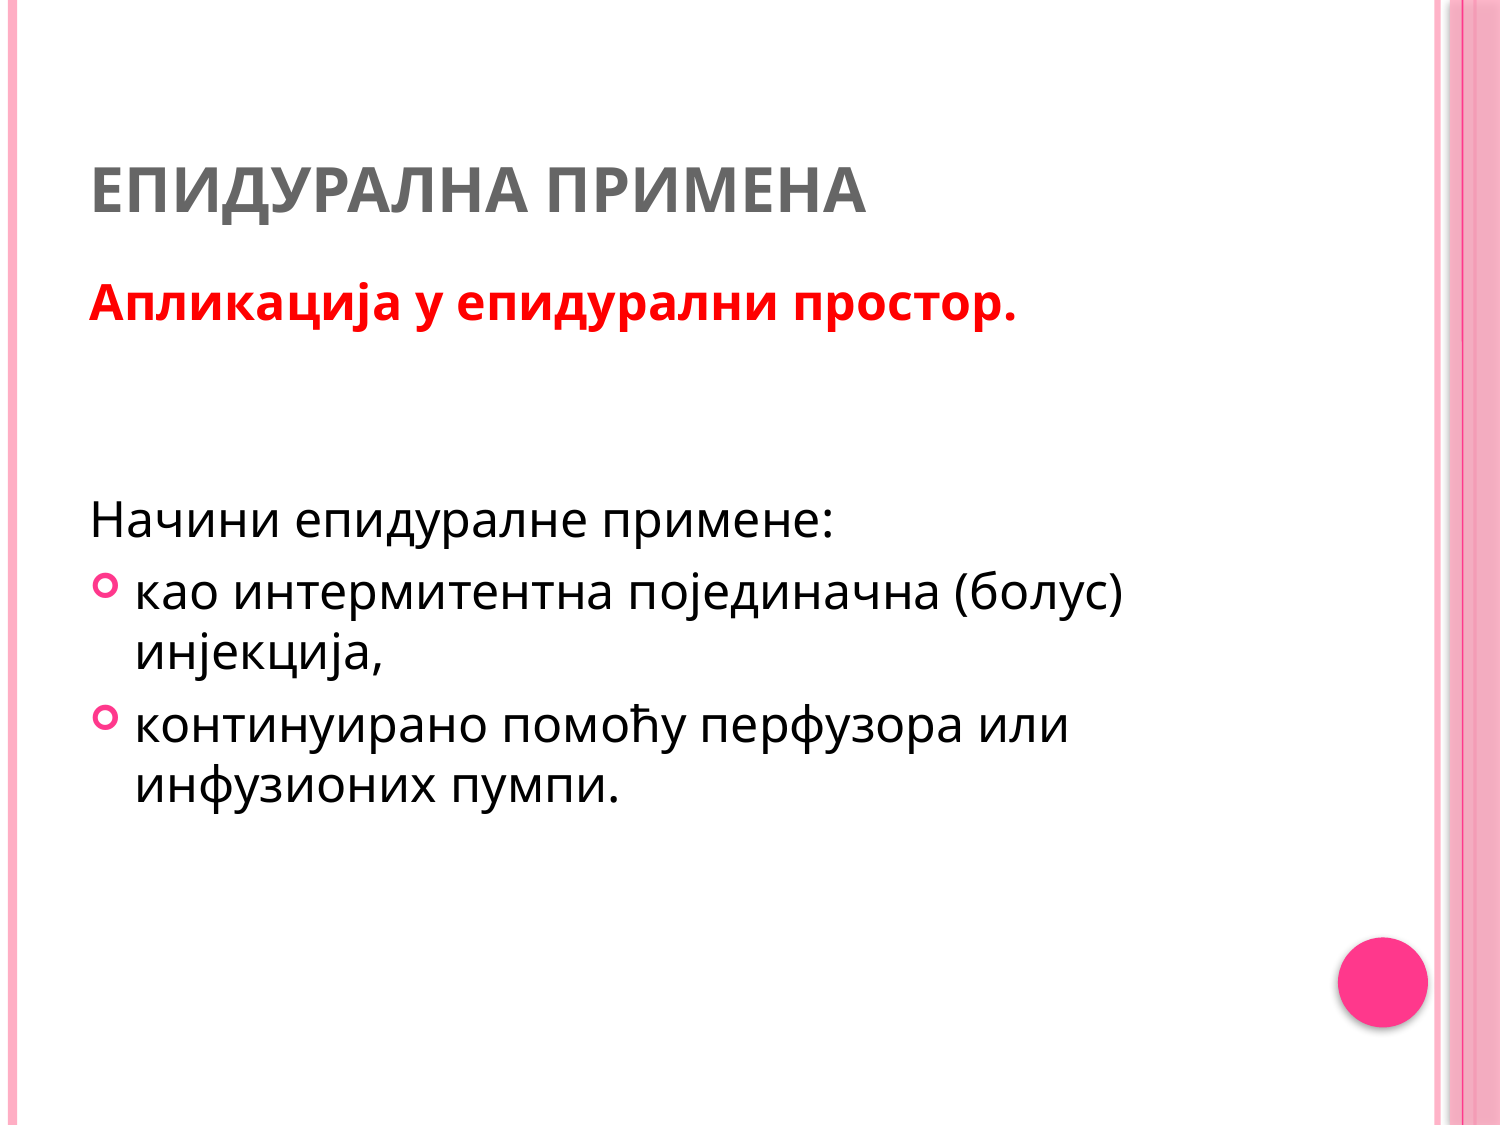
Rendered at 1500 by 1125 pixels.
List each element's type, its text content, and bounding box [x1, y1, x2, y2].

title Епидурална примена [75, 45, 1300, 233]
list Aпликацијa у епидурални простор. Начини епидуралне примене: као интермитентна појединачна (болус) инјекција, континуирано помоћу перфузора или инфузионих пумпи. [75, 262, 1300, 1062]
